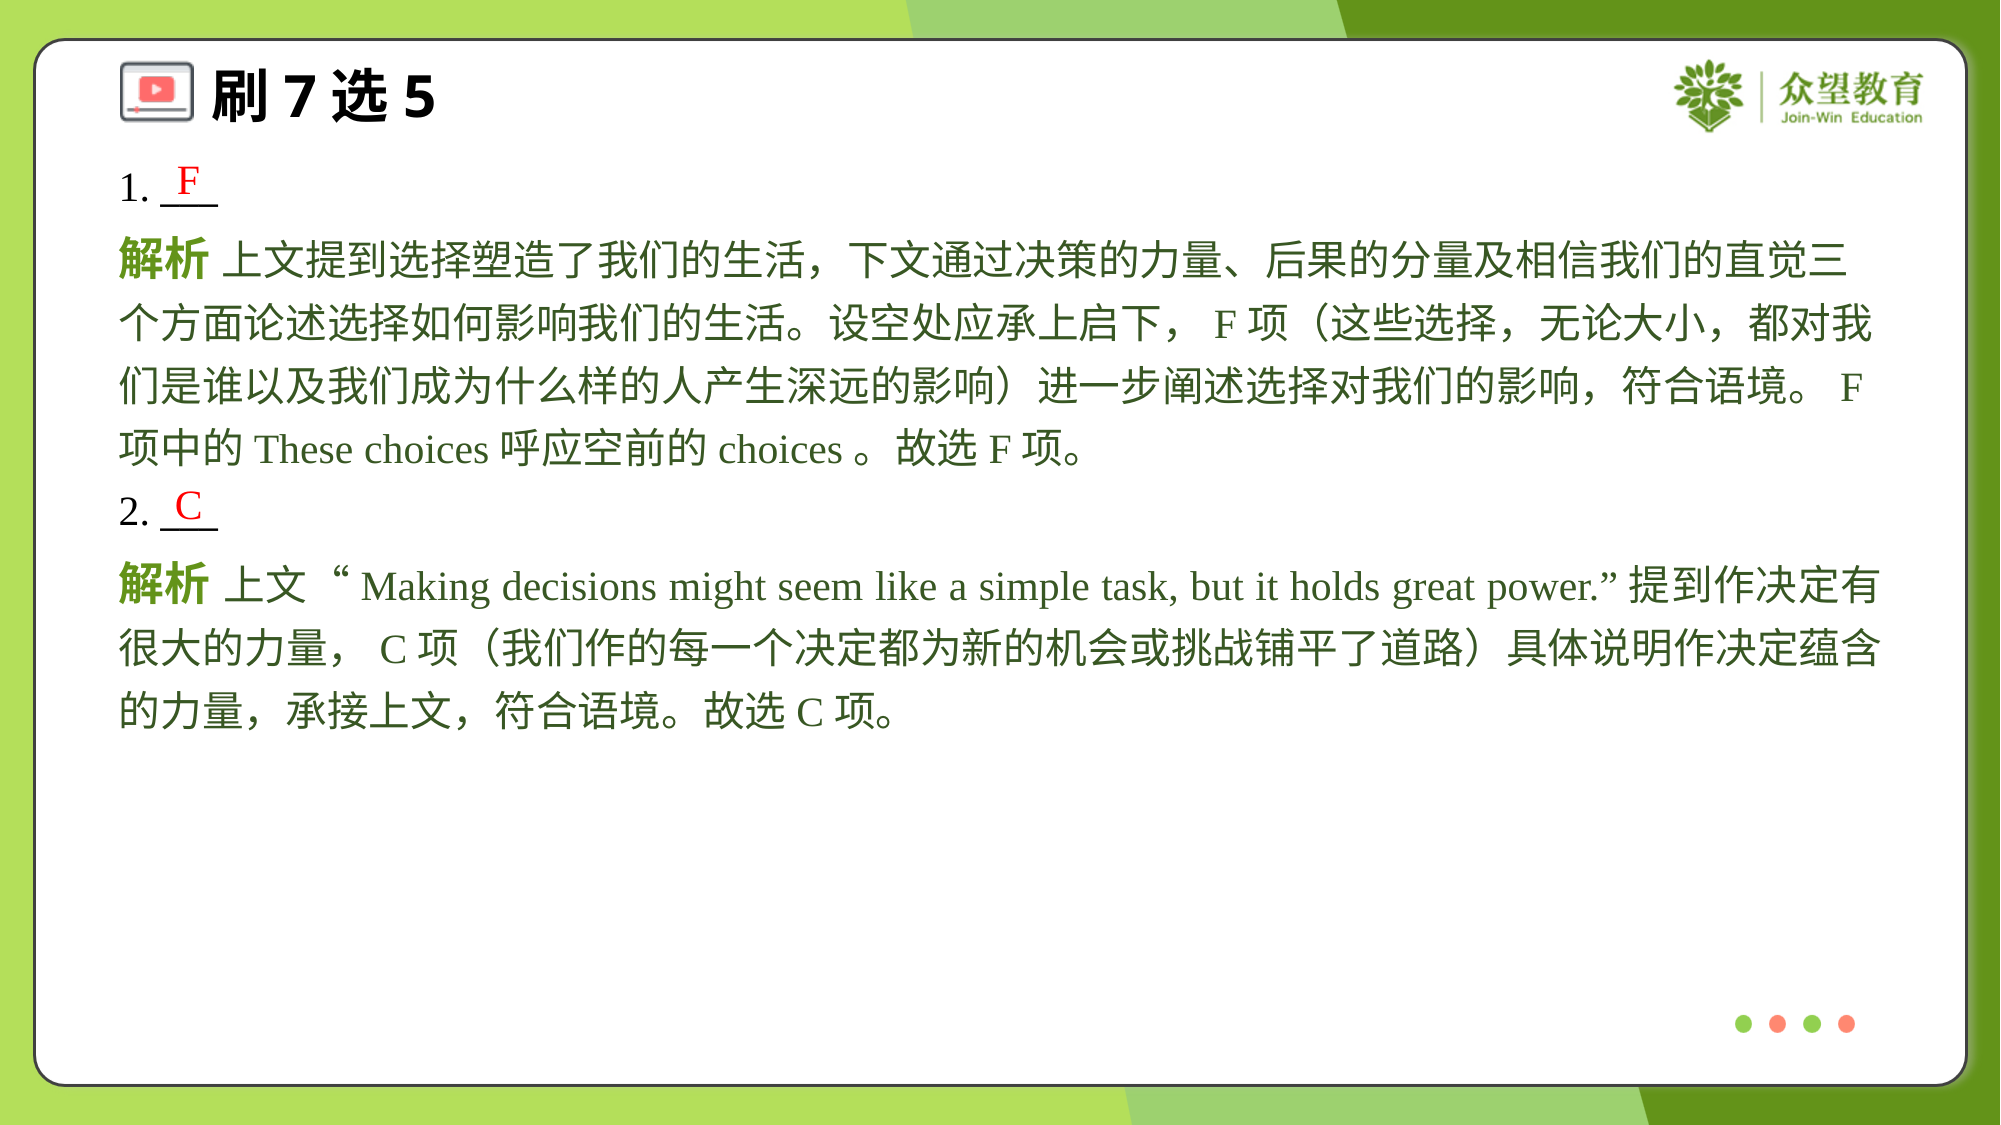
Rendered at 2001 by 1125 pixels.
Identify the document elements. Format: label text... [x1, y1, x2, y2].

picture [0, 0, 2000, 1125]
text_box 2. ___ [118, 471, 1883, 529]
text_box 解析 上文提到选择塑造了我们的生活，下文通过决策的力量、后果的分量及相信我们的直觉三个方面论述选择如何影响我们的生活。设空处应承上启下，F项（这些选择，无论大小，都对我们是谁以及我们成为什么样的人产生深远的影响）进一步阐述选择对我们的影响，符合语境。F项中的These choices呼应空前的choices。故选F项。 [118, 215, 1883, 467]
text_box 解析 上文“Making decisions might seem like a simple task, but it holds great power.”提到作决定有很大的力量，C项（我们作的每一个决定都为新的机会或挑战铺平了道路）具体说明作决定蕴含的力量，承接上文，符合语境。故选C项。 [118, 540, 1883, 730]
text_box C [170, 464, 208, 523]
text_box 1. ___ [118, 146, 1883, 204]
text_box F [172, 140, 205, 199]
